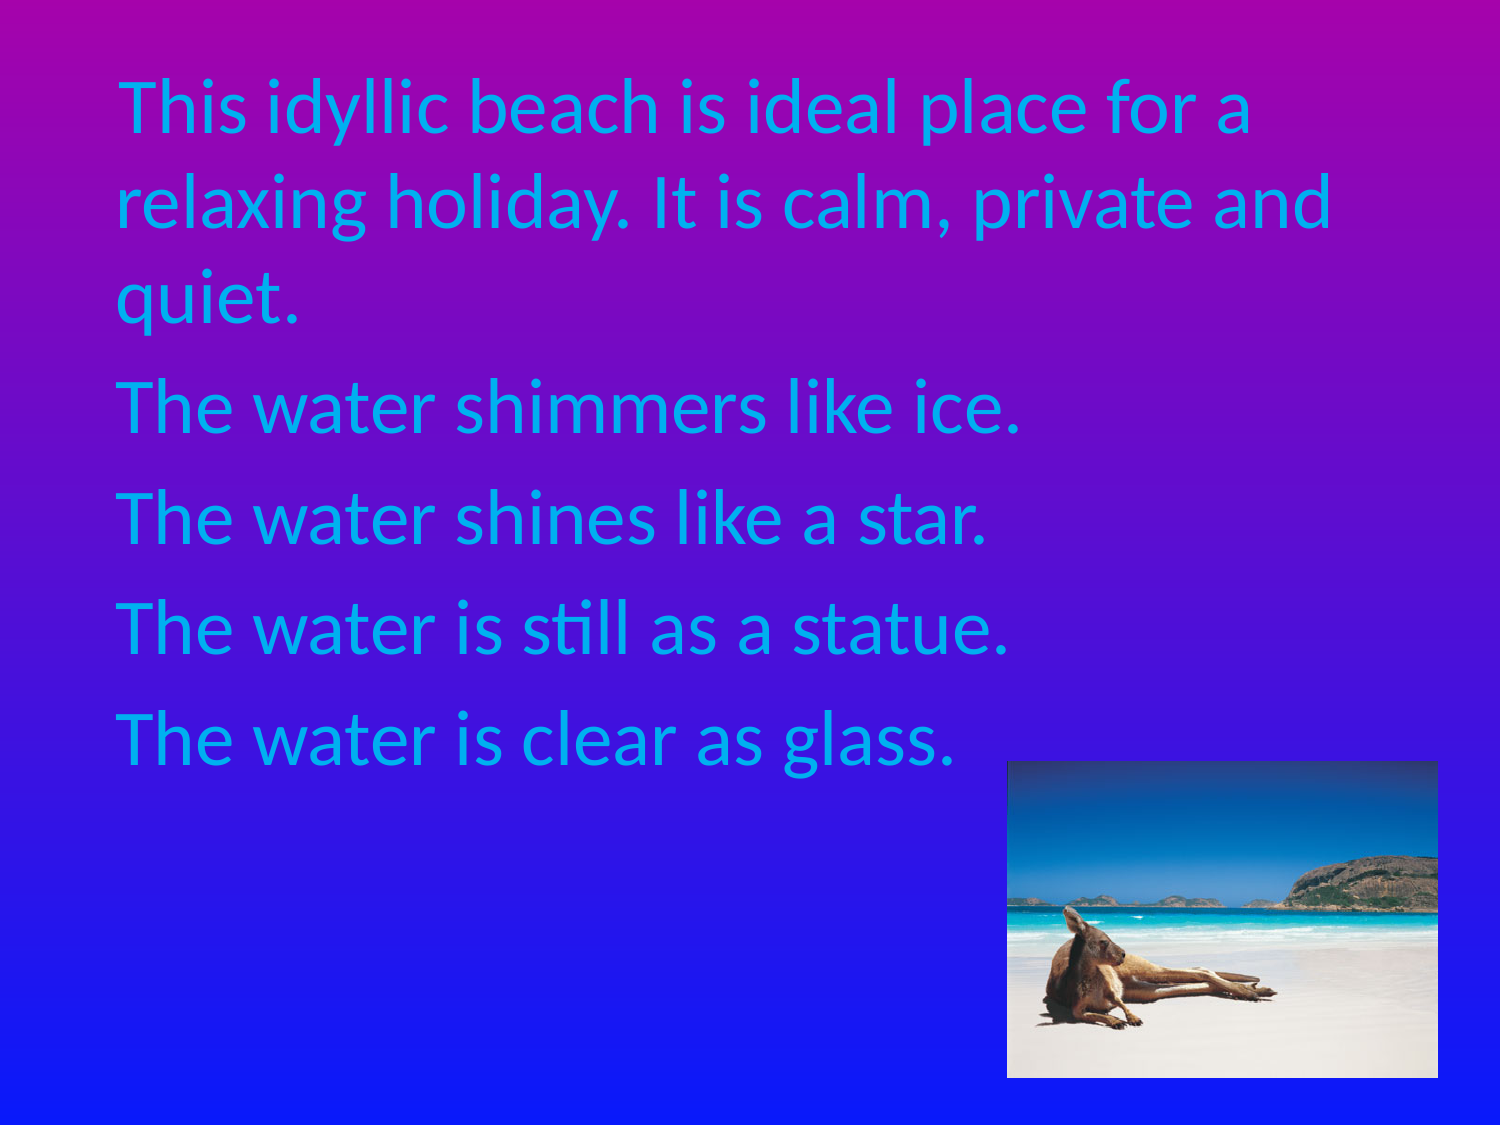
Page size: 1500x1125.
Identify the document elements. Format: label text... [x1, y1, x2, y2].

picture [1007, 761, 1438, 1079]
list This idyllic beach is ideal place for a relaxing holiday. It is calm, private and quiet. The water shimmers like ice. The water shines like a star. The water is still as a statue. The water is clear as glass. [46, 46, 1397, 790]
